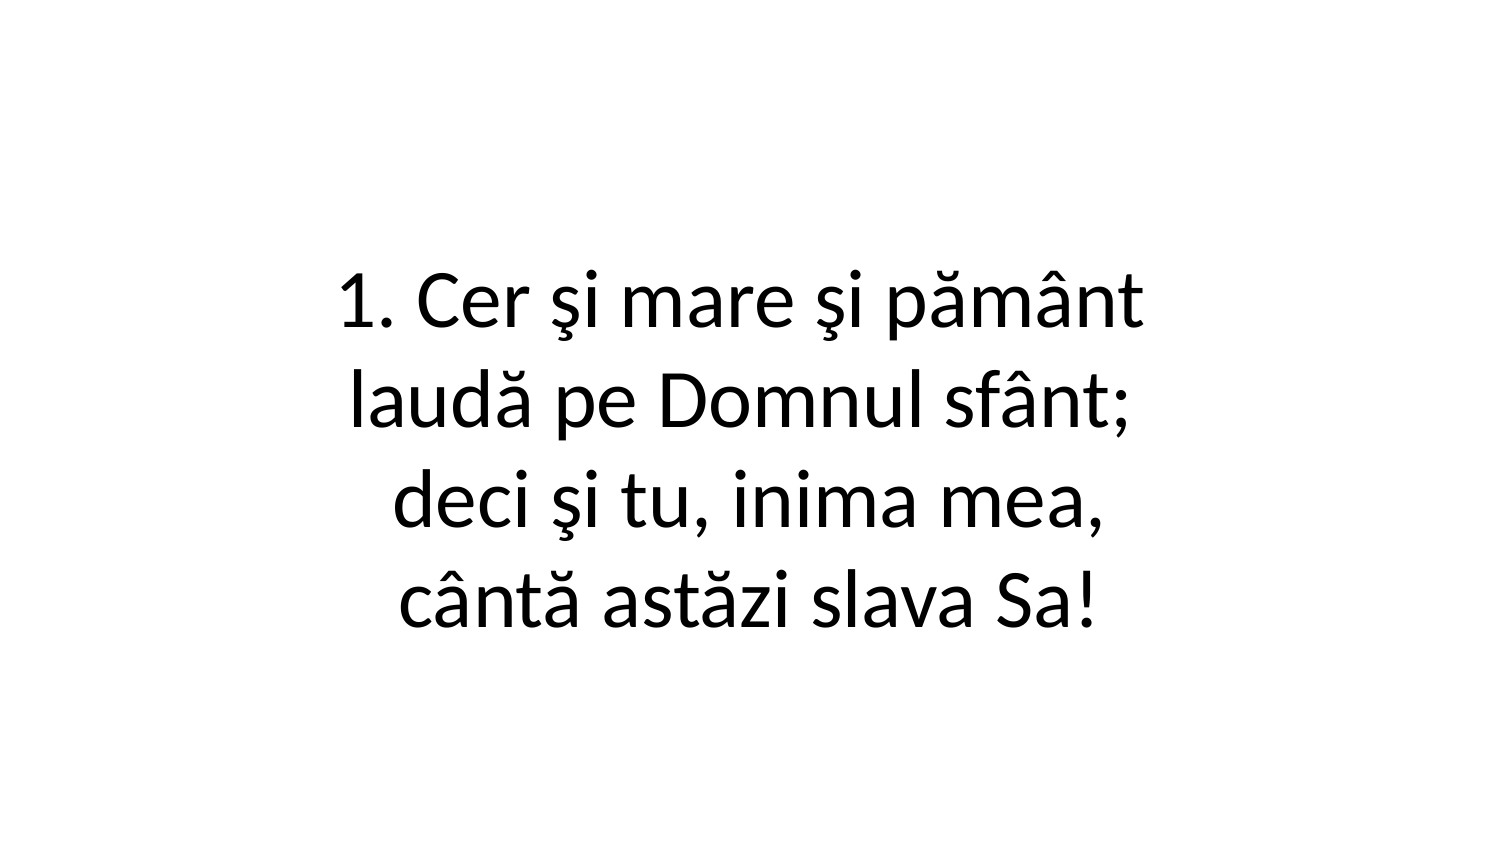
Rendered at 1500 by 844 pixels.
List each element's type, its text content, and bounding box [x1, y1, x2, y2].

text_box 1. Cer şi mare şi pământ laudă pe Domnul sfânt; deci şi tu, inima mea, cântă astăzi slava Sa! [319, 192, 1181, 652]
